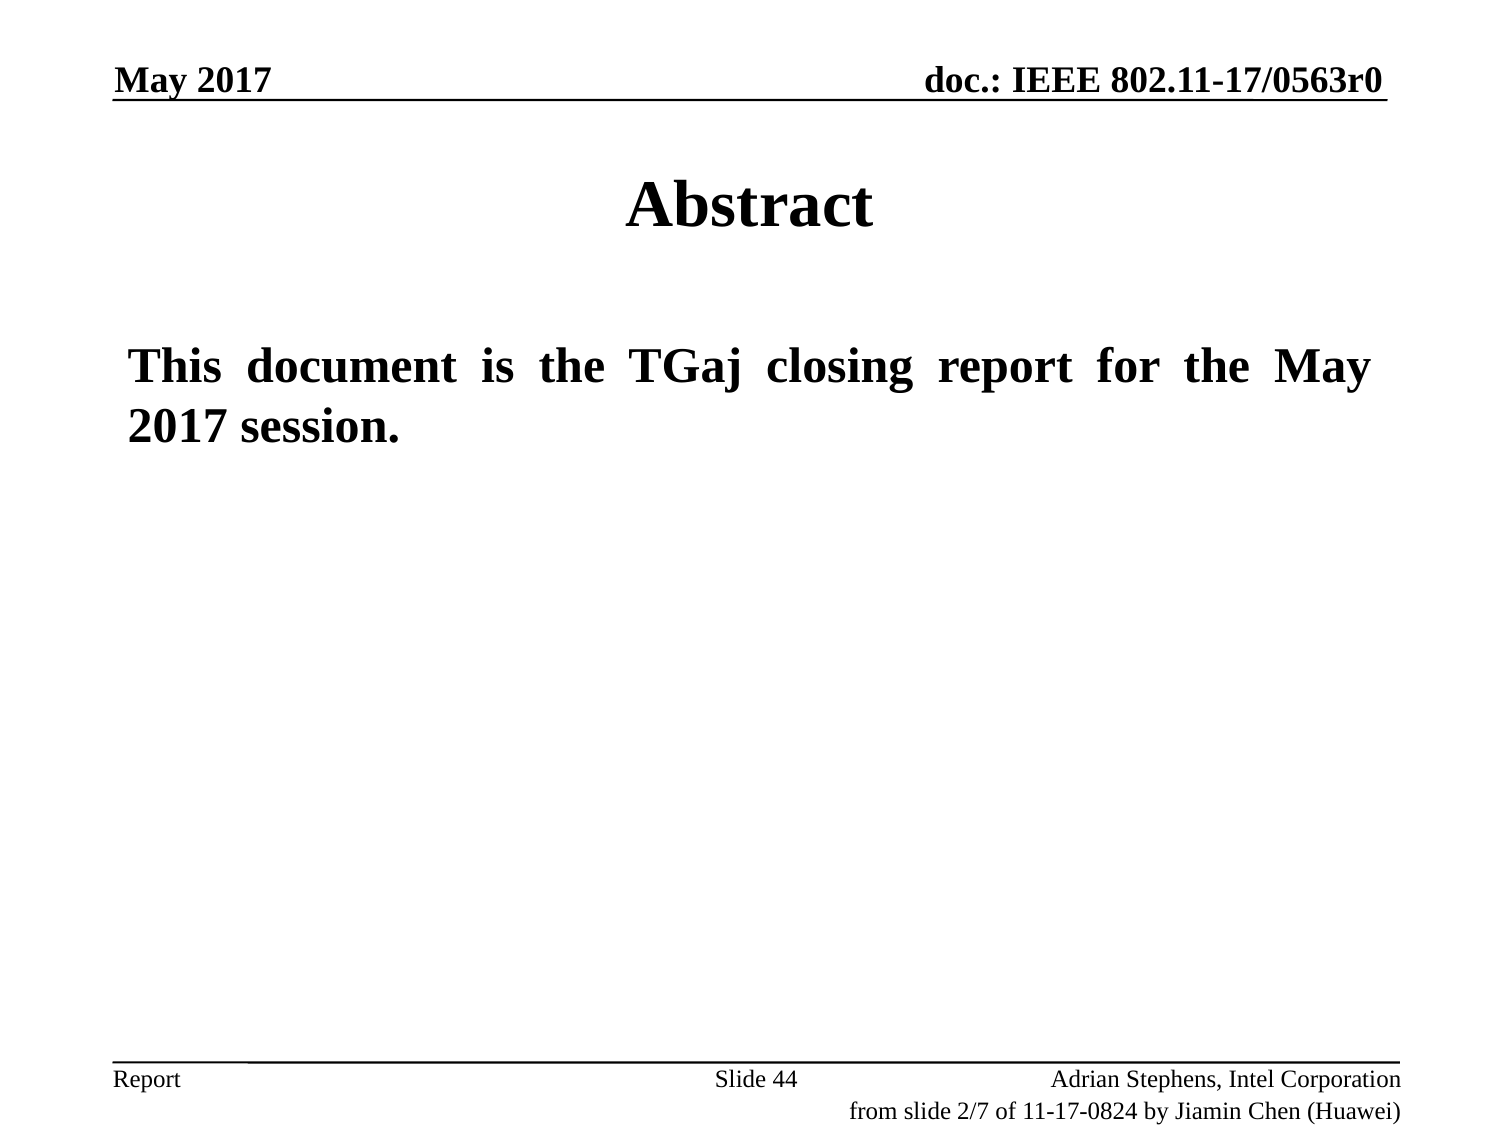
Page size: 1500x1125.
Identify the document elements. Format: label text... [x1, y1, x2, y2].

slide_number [114, 54, 374, 101]
footer Adrian Stephens, Intel Corporation [949, 1061, 1402, 1087]
slide_number Slide 44 [711, 1061, 801, 1087]
text_box from slide 2/7 of 11-17-0824 by Jiamin Chen (Huawei) [343, 1087, 1417, 1125]
title Abstract [112, 112, 1388, 288]
list This document is the TGaj closing report for the May 2017 session. [112, 324, 1388, 1000]
